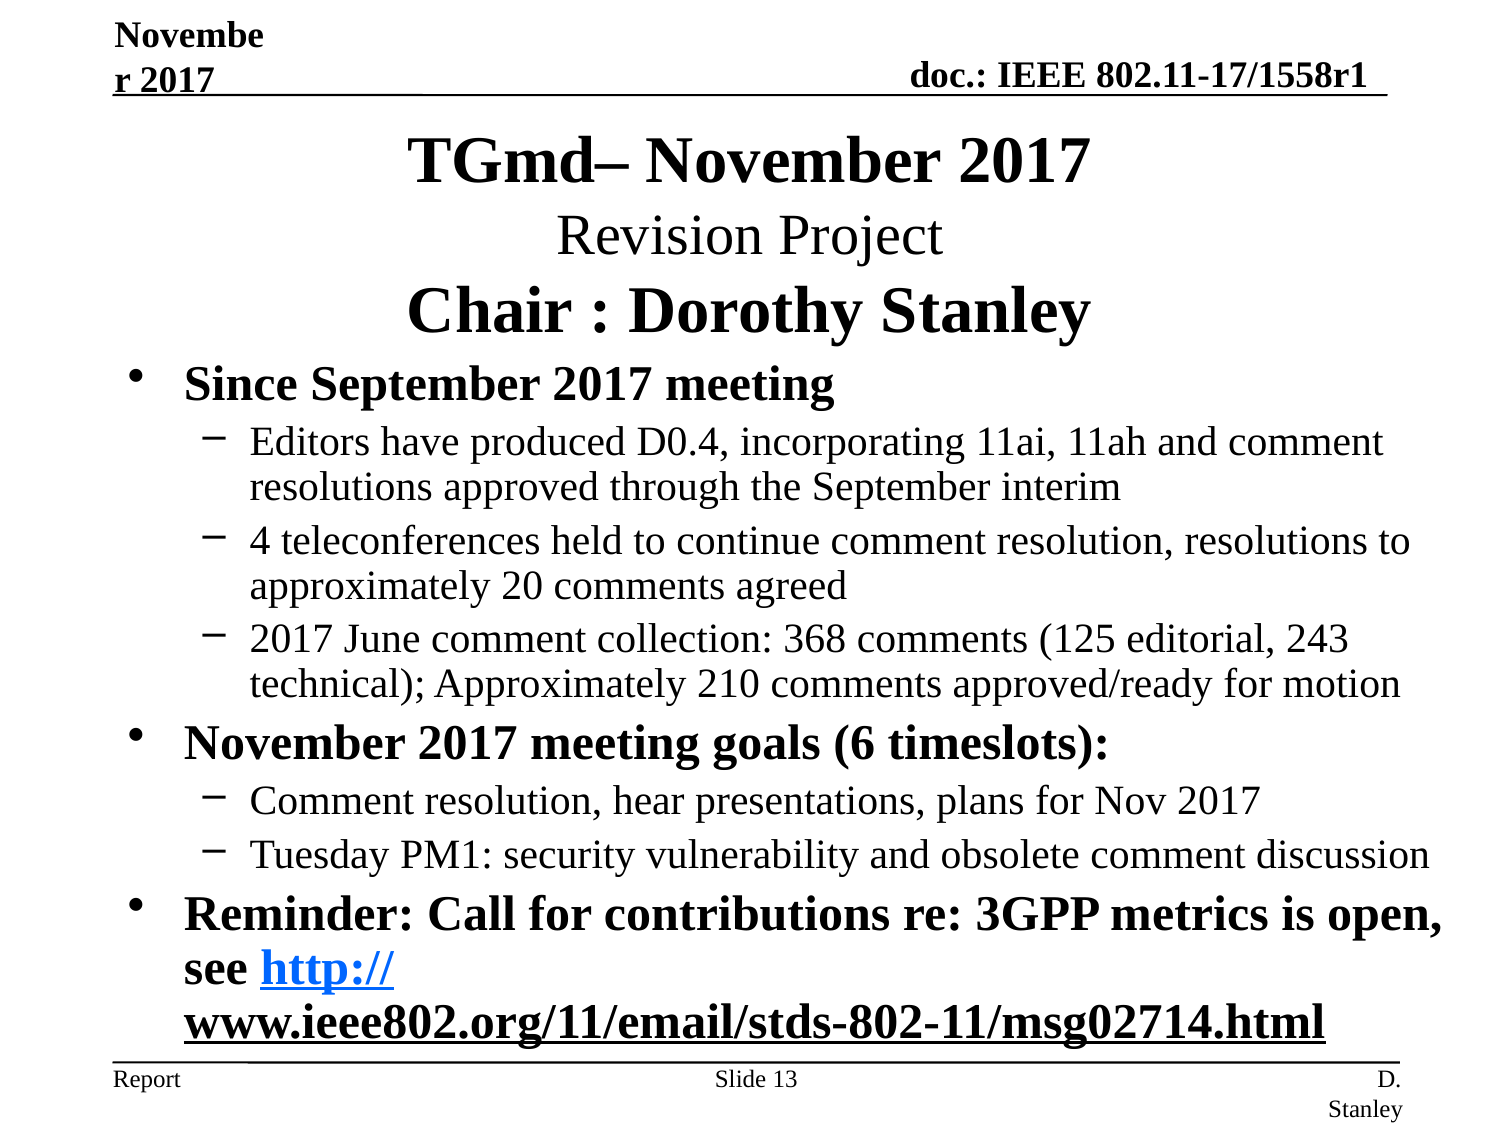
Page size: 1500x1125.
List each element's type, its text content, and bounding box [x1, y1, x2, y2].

list Since September 2017 meeting Editors have produced D0.4, incorporating 11ai, 11ah and comment resolutions approved through the September interim 4 teleconferences held to continue comment resolution, resolutions to approximately 20 comments agreed 2017 June comment collection: 368 comments (125 editorial, 243 technical); Approximately 210 comments approved/ready for motion November 2017 meeting goals (6 timeslots): Comment resolution, hear presentations, plans for Nov 2017 Tuesday PM1: security vulnerability and obsolete comment discussion Reminder: Call for contributions re: 3GPP metrics is open, see http://www.ieee802.org/11/email/stds-802-11/msg02714.html [112, 350, 1463, 1055]
slide_number Slide 13 [712, 1062, 800, 1093]
title TGmd– November 2017 Revision Project Chair : Dorothy Stanley [112, 125, 1388, 338]
footer D. Stanley, HP Enterprise [1325, 1062, 1402, 1093]
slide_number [114, 54, 269, 100]
